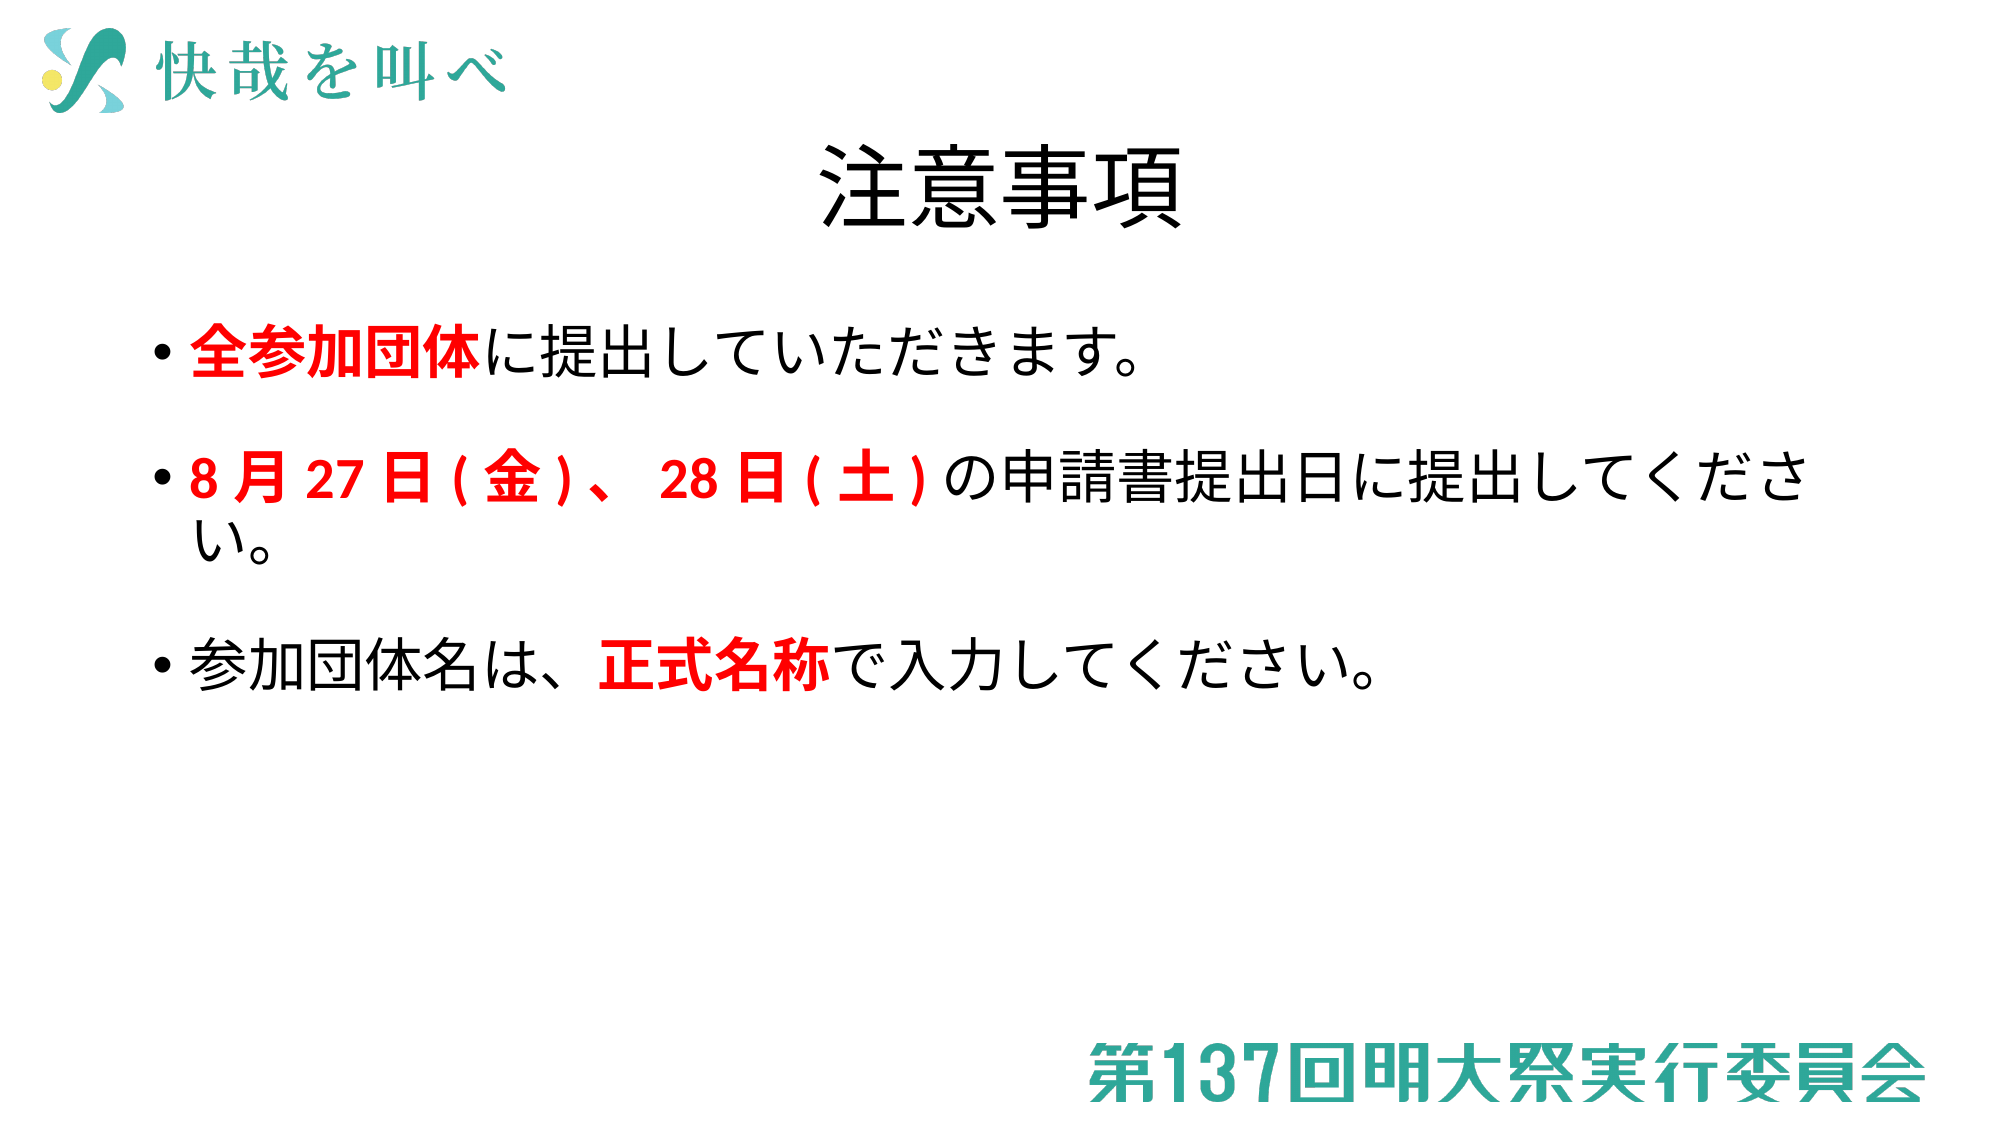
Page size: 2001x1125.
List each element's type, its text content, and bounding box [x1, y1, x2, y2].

picture [1088, 1043, 1926, 1102]
title 注意事項 [137, 82, 1863, 301]
picture [41, 28, 506, 113]
list 全参加団体に提出していただきます。 8月27日(金)、28日(土)の申請書提出日に提出してください。 参加団体名は、正式名称で入力してください。 [137, 316, 1863, 1014]
